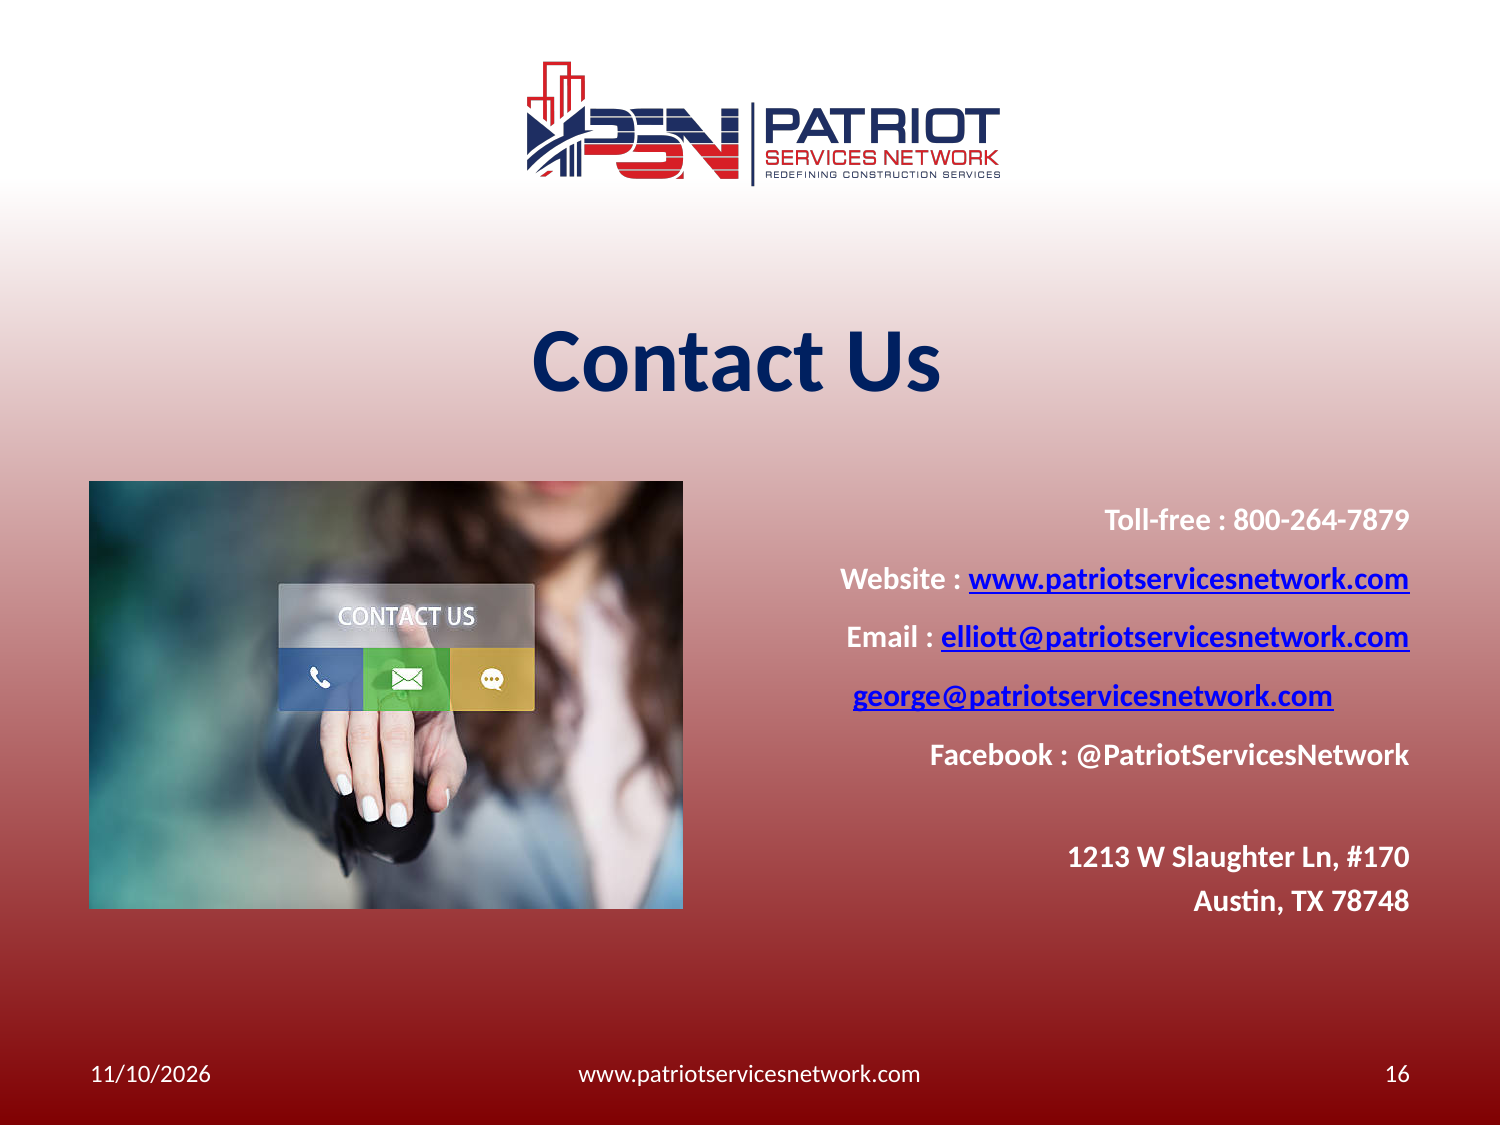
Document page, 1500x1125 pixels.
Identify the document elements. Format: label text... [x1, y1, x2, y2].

slide_number 16 [1074, 1042, 1425, 1103]
title Contact Us [62, 273, 1413, 437]
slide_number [75, 1042, 425, 1103]
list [89, 481, 683, 909]
footer www.patriotservicesnetwork.com [512, 1042, 988, 1103]
list Toll-free : 800-264-7879 Website : www.patriotservicesnetwork.com Email : elliott@patriotservicesnetwork.com george@patriotservicesnetwork.com Facebook : @PatriotServicesNetwork 1213 W Slaughter Ln, #170 Austin, TX 78748 [761, 461, 1425, 985]
picture [438, 0, 1062, 245]
